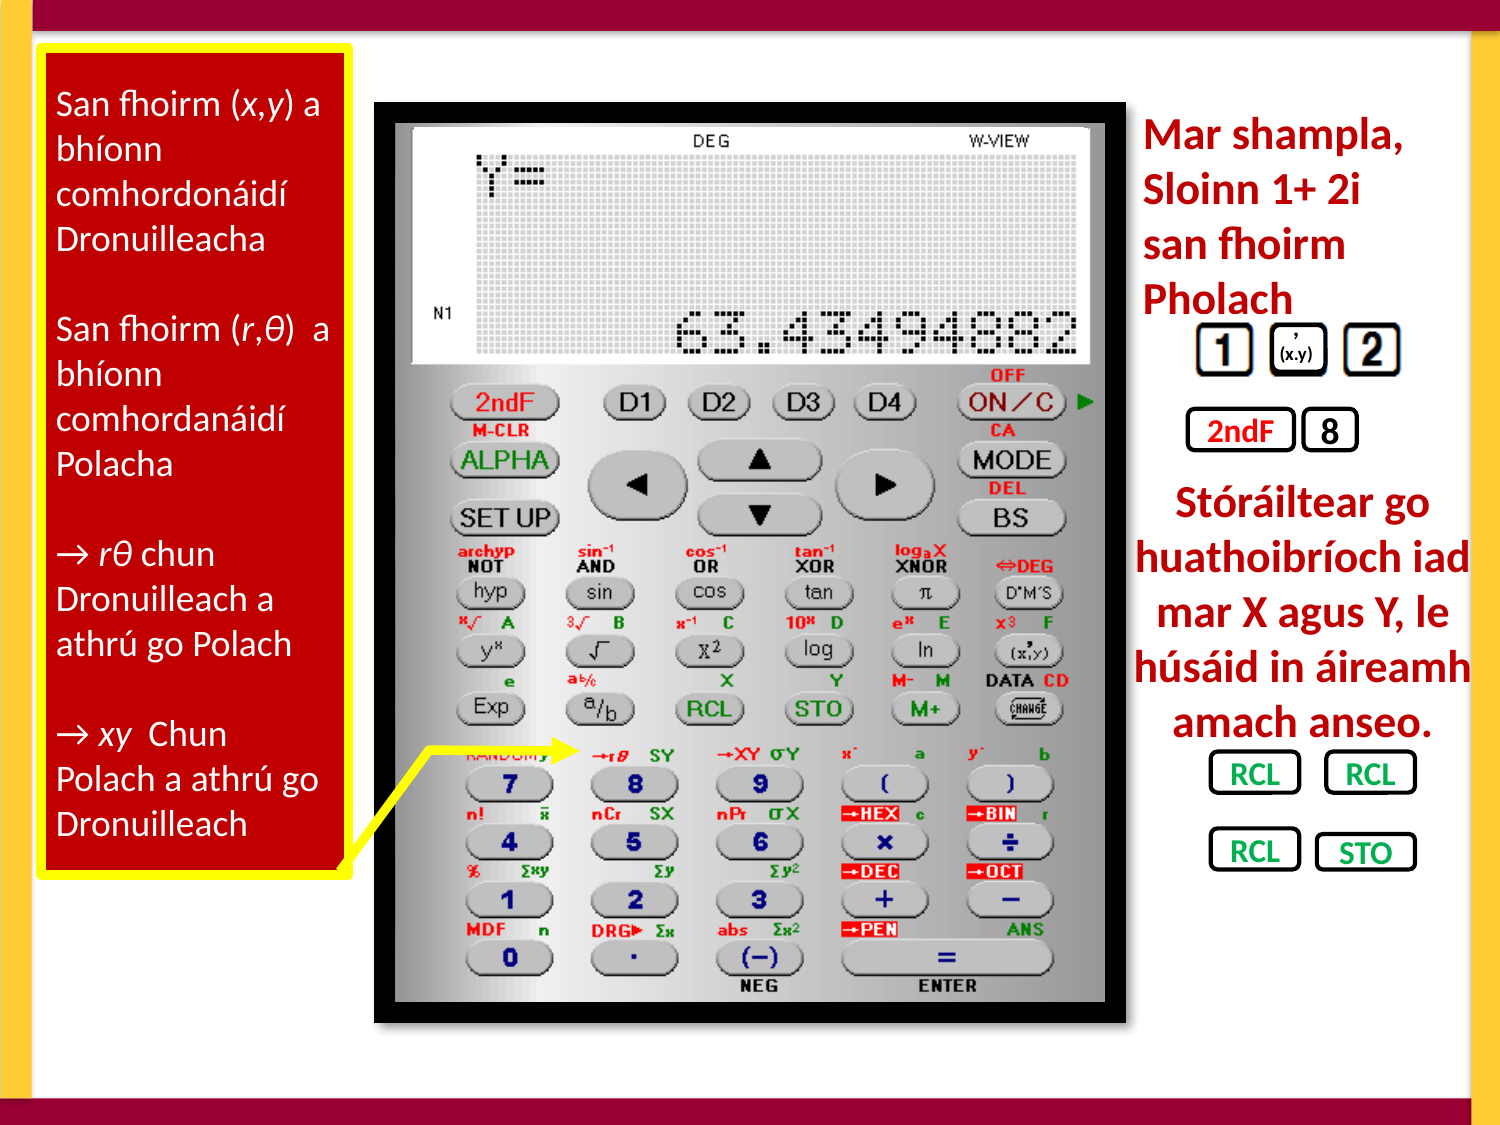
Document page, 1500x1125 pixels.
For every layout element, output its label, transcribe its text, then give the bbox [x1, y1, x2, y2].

text_box RCL [1208, 826, 1302, 872]
text_box Stóráiltear go huathoibríoch iad mar X agus Y, le húsáid in áireamh amach anseo. [1109, 525, 1497, 693]
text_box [1186, 314, 1408, 386]
picture [395, 123, 1105, 1002]
text_box STO [1314, 831, 1418, 872]
text_box San fhoirm (x,y) a bhíonn comhordonáidí Dronuilleacha San fhoirm (r,θ) a bhíonn comhordanáidí Polacha → rθ chun Dronuilleach a athrú go Polach → xy Chun Polach a athrú go Dronuilleach [39, 46, 580, 877]
text_box RCL [1324, 749, 1418, 795]
text_box Mar shampla, Sloinn 1+ 2i san fhoirm Pholach [1126, 111, 1500, 316]
text_box 2ndF [1185, 406, 1297, 453]
text_box RCL [1208, 749, 1302, 795]
text_box 8 [1301, 406, 1359, 453]
